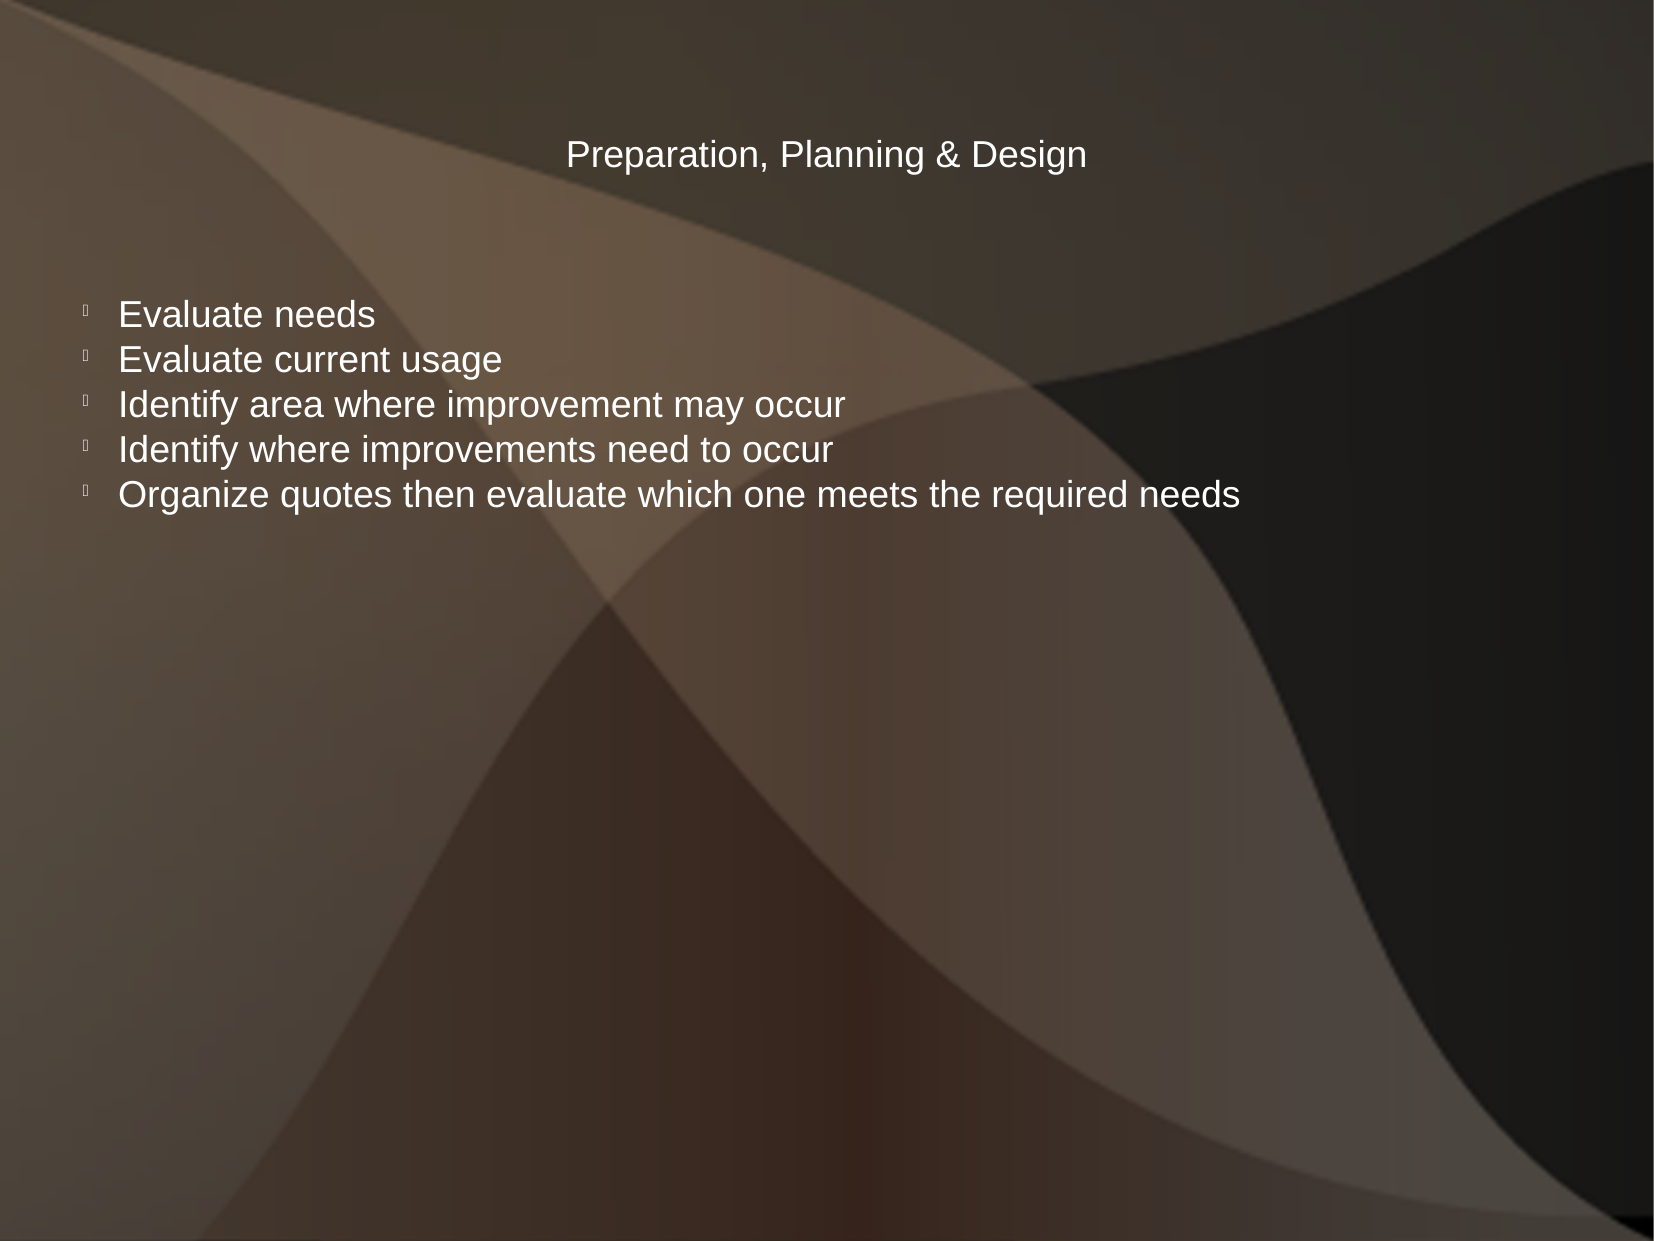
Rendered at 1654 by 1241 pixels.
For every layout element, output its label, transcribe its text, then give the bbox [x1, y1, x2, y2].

text_box Evaluate needs Evaluate current usage Identify area where improvement may occur Identify where improvements need to occur Organize quotes then evaluate which one meets the required needs [82, 290, 1571, 1010]
picture [0, 0, 1654, 1241]
text_box Preparation, Planning & Design [82, 49, 1571, 257]
